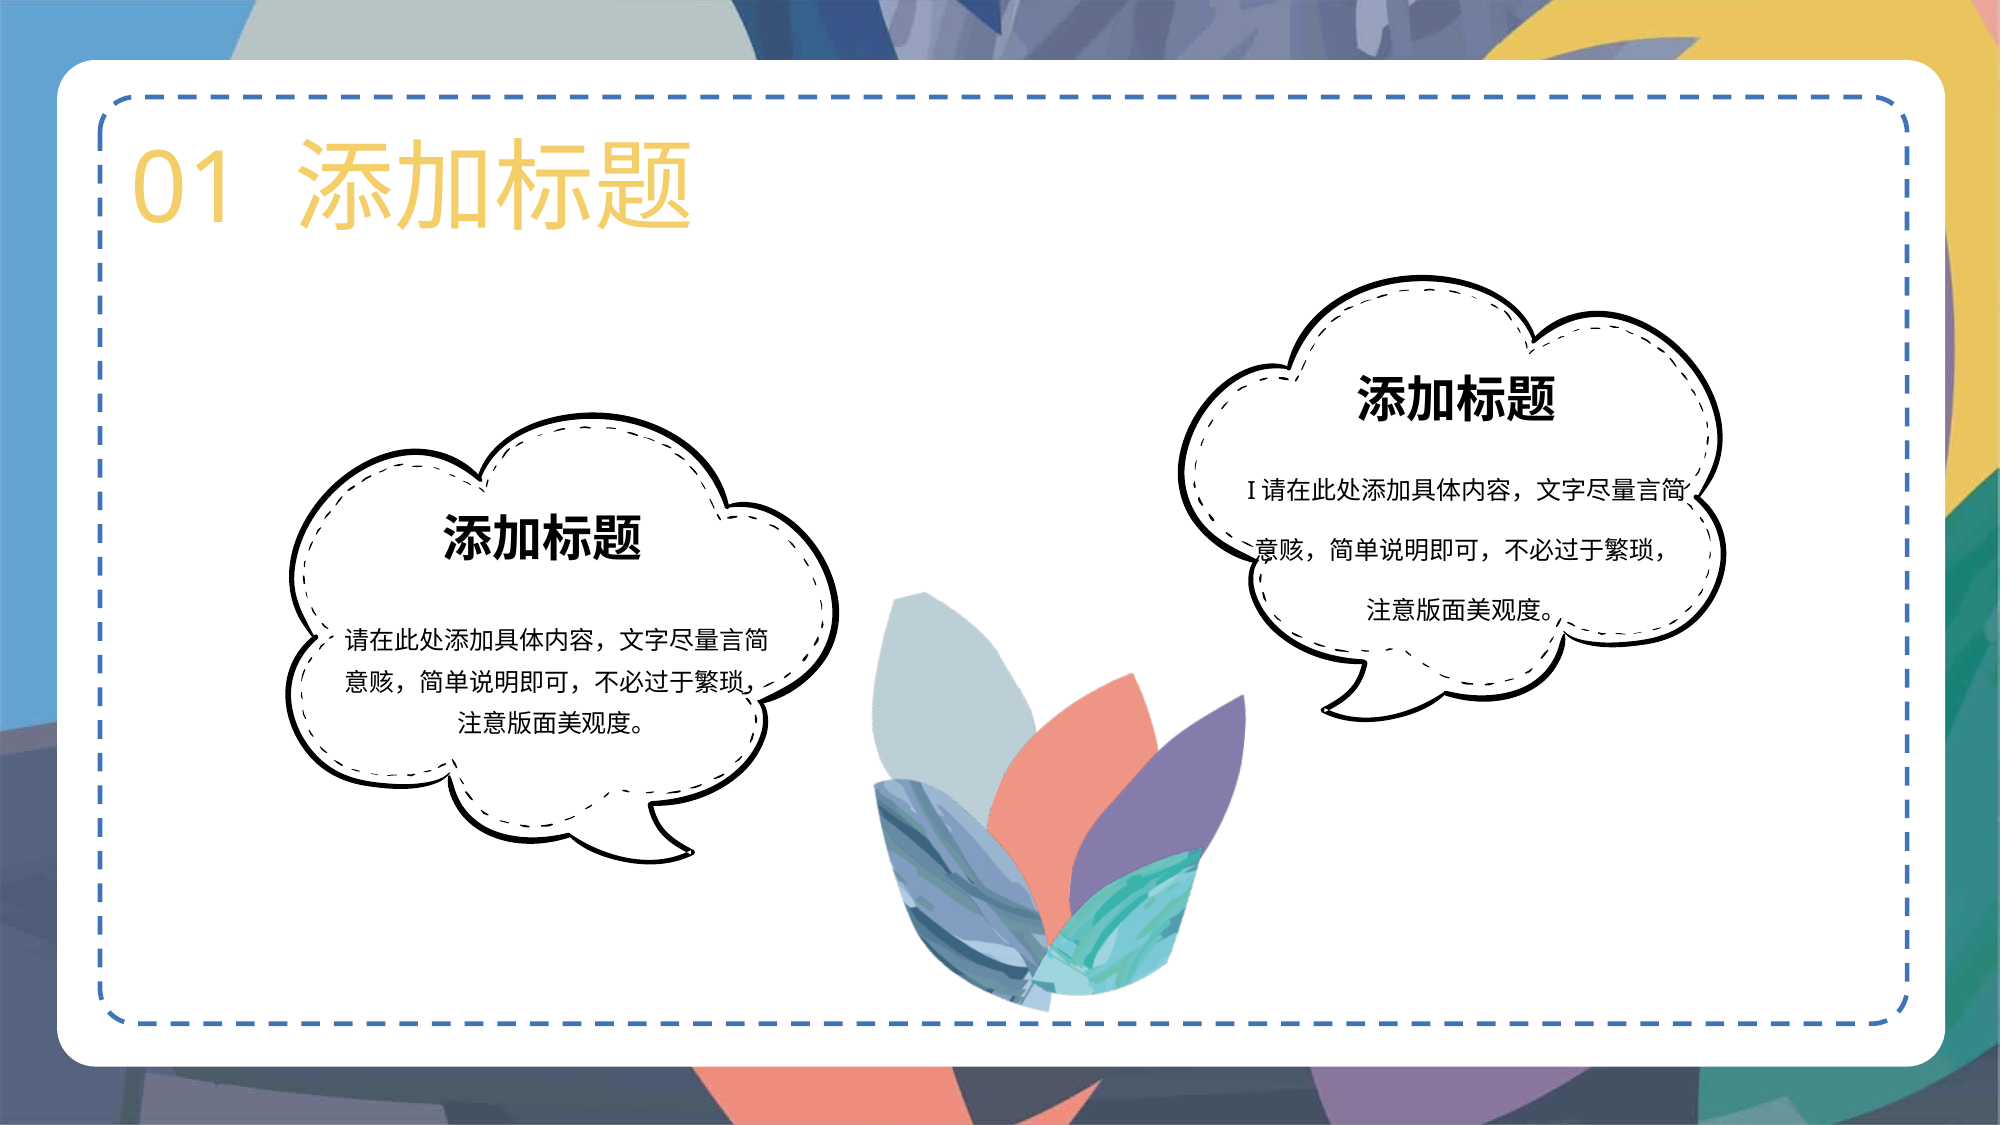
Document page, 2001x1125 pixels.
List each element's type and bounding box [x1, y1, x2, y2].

text_box [1175, 272, 1738, 728]
text_box [273, 410, 842, 871]
picture [0, 0, 2000, 1125]
text_box [57, 60, 1946, 1067]
text_box [298, 499, 796, 747]
text_box [1213, 360, 1706, 695]
